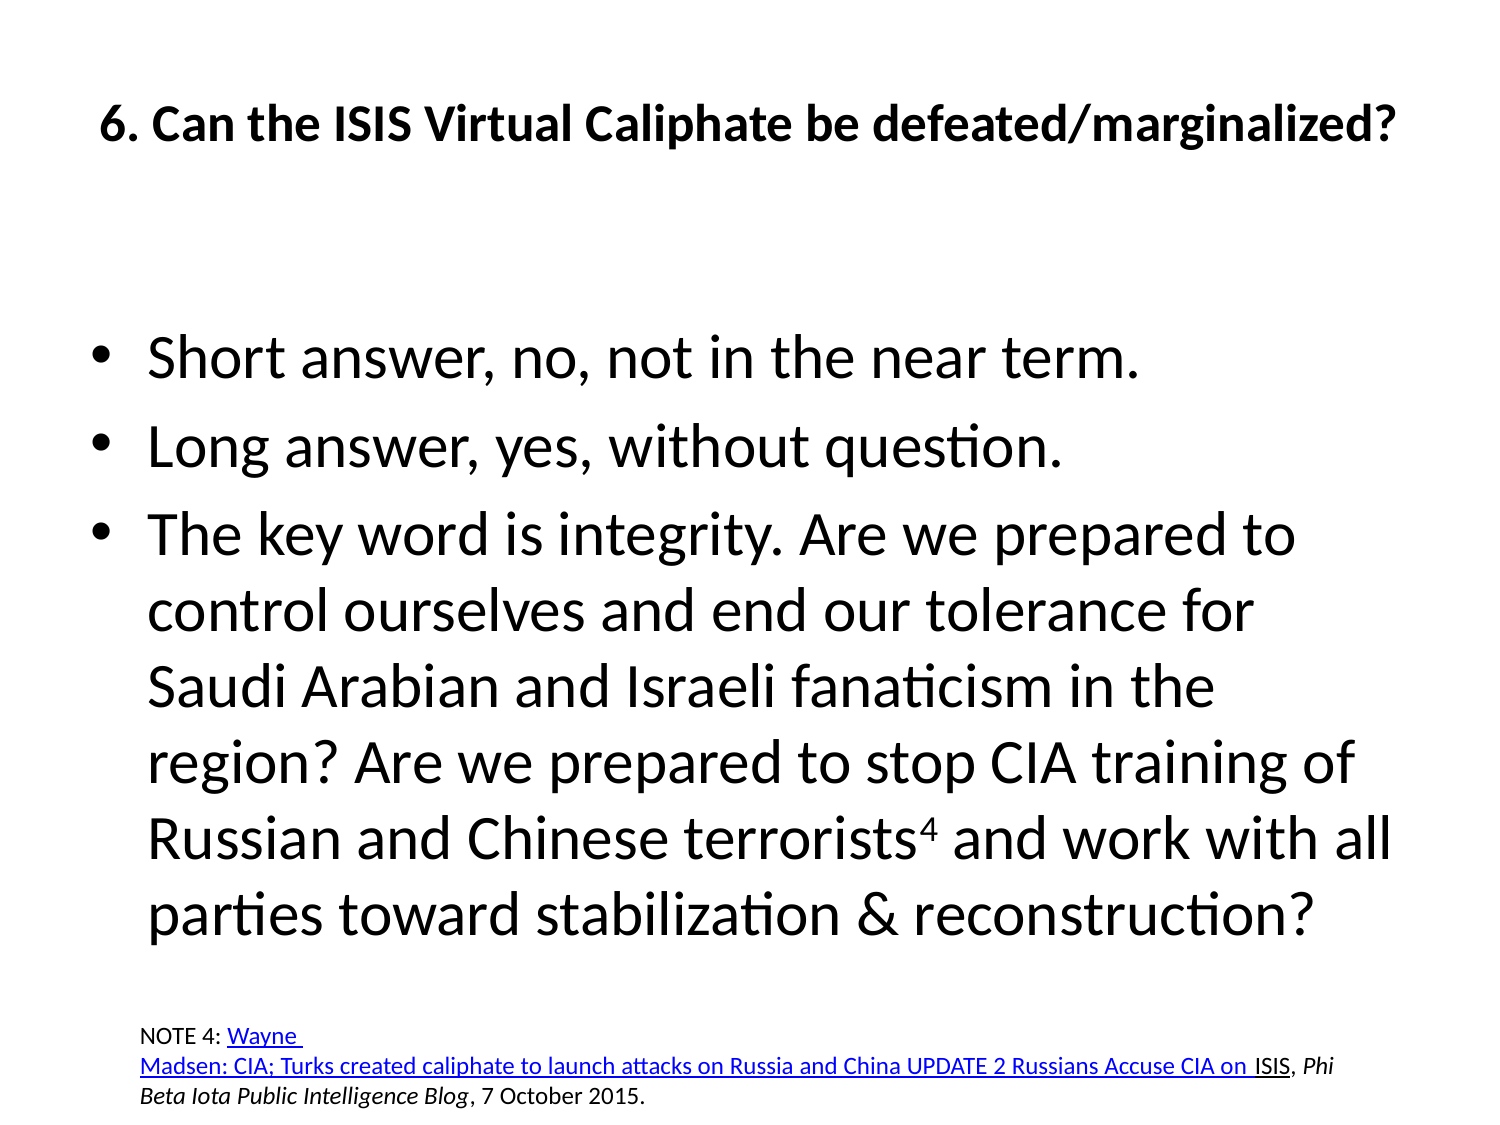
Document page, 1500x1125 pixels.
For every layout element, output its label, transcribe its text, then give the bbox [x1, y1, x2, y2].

title 6. Can the ISIS Virtual Caliphate be defeated/marginalized? [75, 0, 1425, 188]
list Short answer, no, not in the near term. Long answer, yes, without question. The key word is integrity. Are we prepared to control ourselves and end our tolerance for Saudi Arabian and Israeli fanaticism in the region? Are we prepared to stop CIA training of Russian and Chinese terrorists4 and work with all parties toward stabilization & reconstruction? [75, 307, 1425, 1000]
text_box NOTE 4: Wayne Madsen: CIA; Turks created caliphate to launch attacks on Russia and China UPDATE 2 Russians Accuse CIA on ISIS, Phi Beta Iota Public Intelligence Blog, 7 October 2015. [124, 1012, 1388, 1125]
